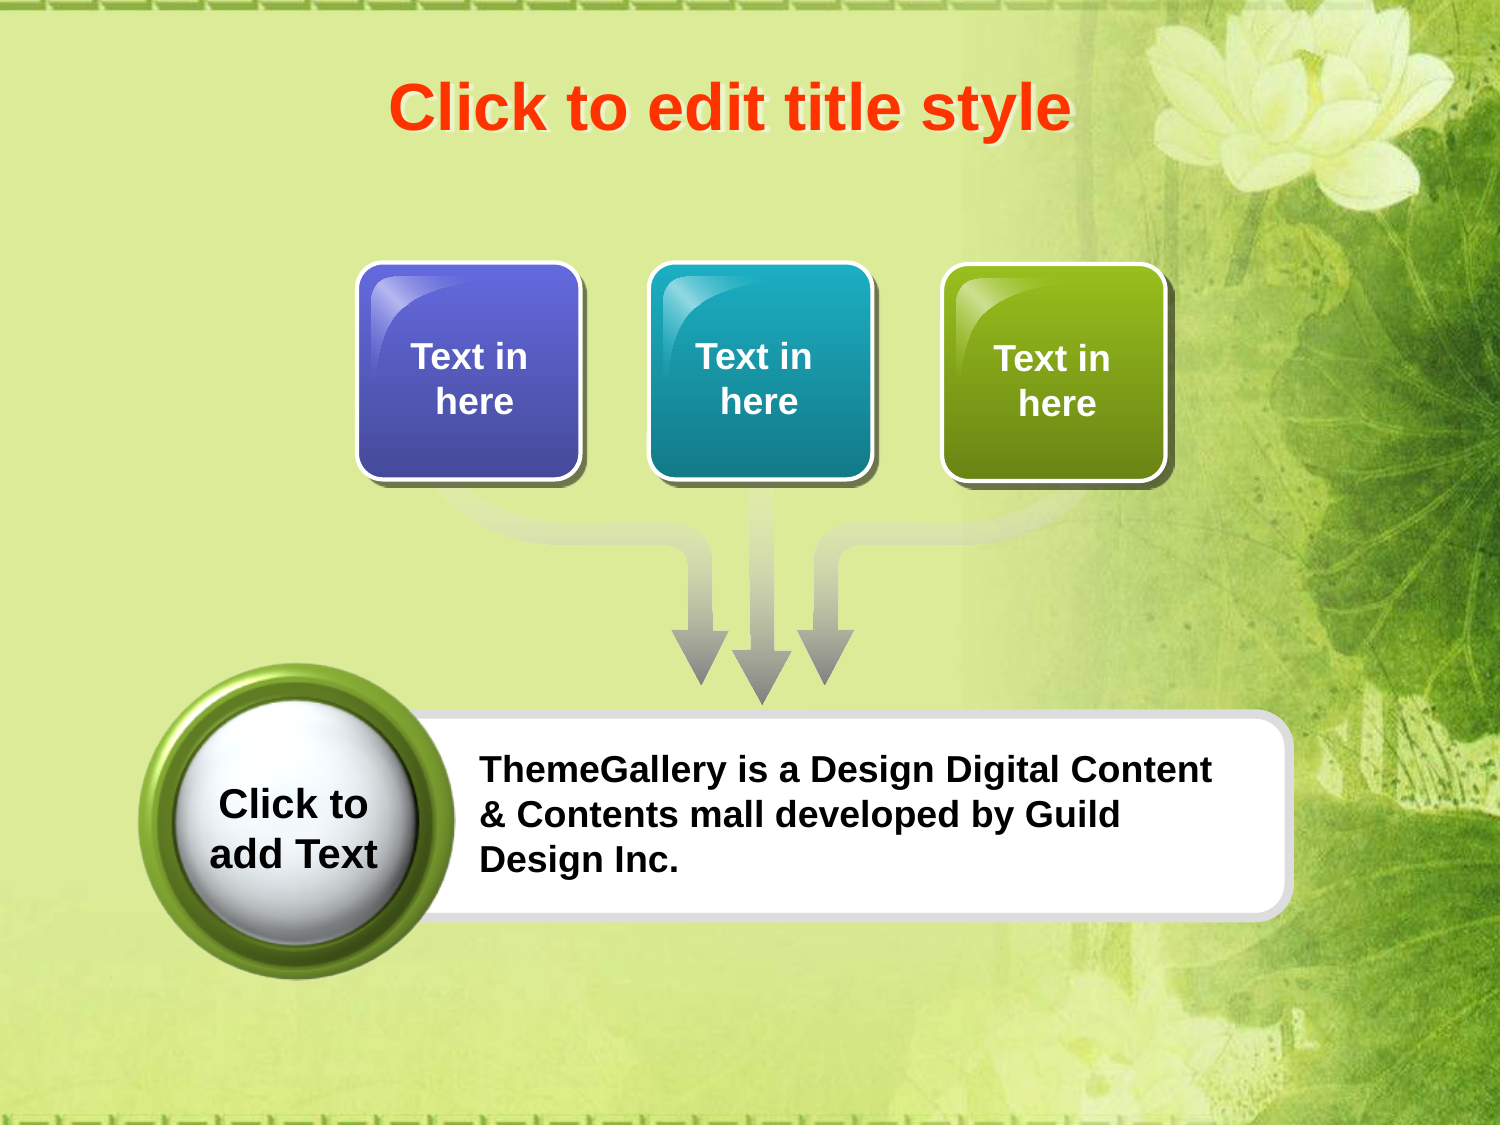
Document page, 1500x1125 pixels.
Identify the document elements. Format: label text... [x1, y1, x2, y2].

title Click to edit title style [137, 57, 1325, 150]
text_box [941, 263, 1166, 482]
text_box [356, 262, 581, 480]
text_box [137, 662, 1290, 981]
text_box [648, 262, 873, 480]
text_box [796, 490, 1089, 660]
text_box [731, 488, 792, 660]
picture [0, 0, 1500, 1125]
text_box [434, 488, 729, 660]
